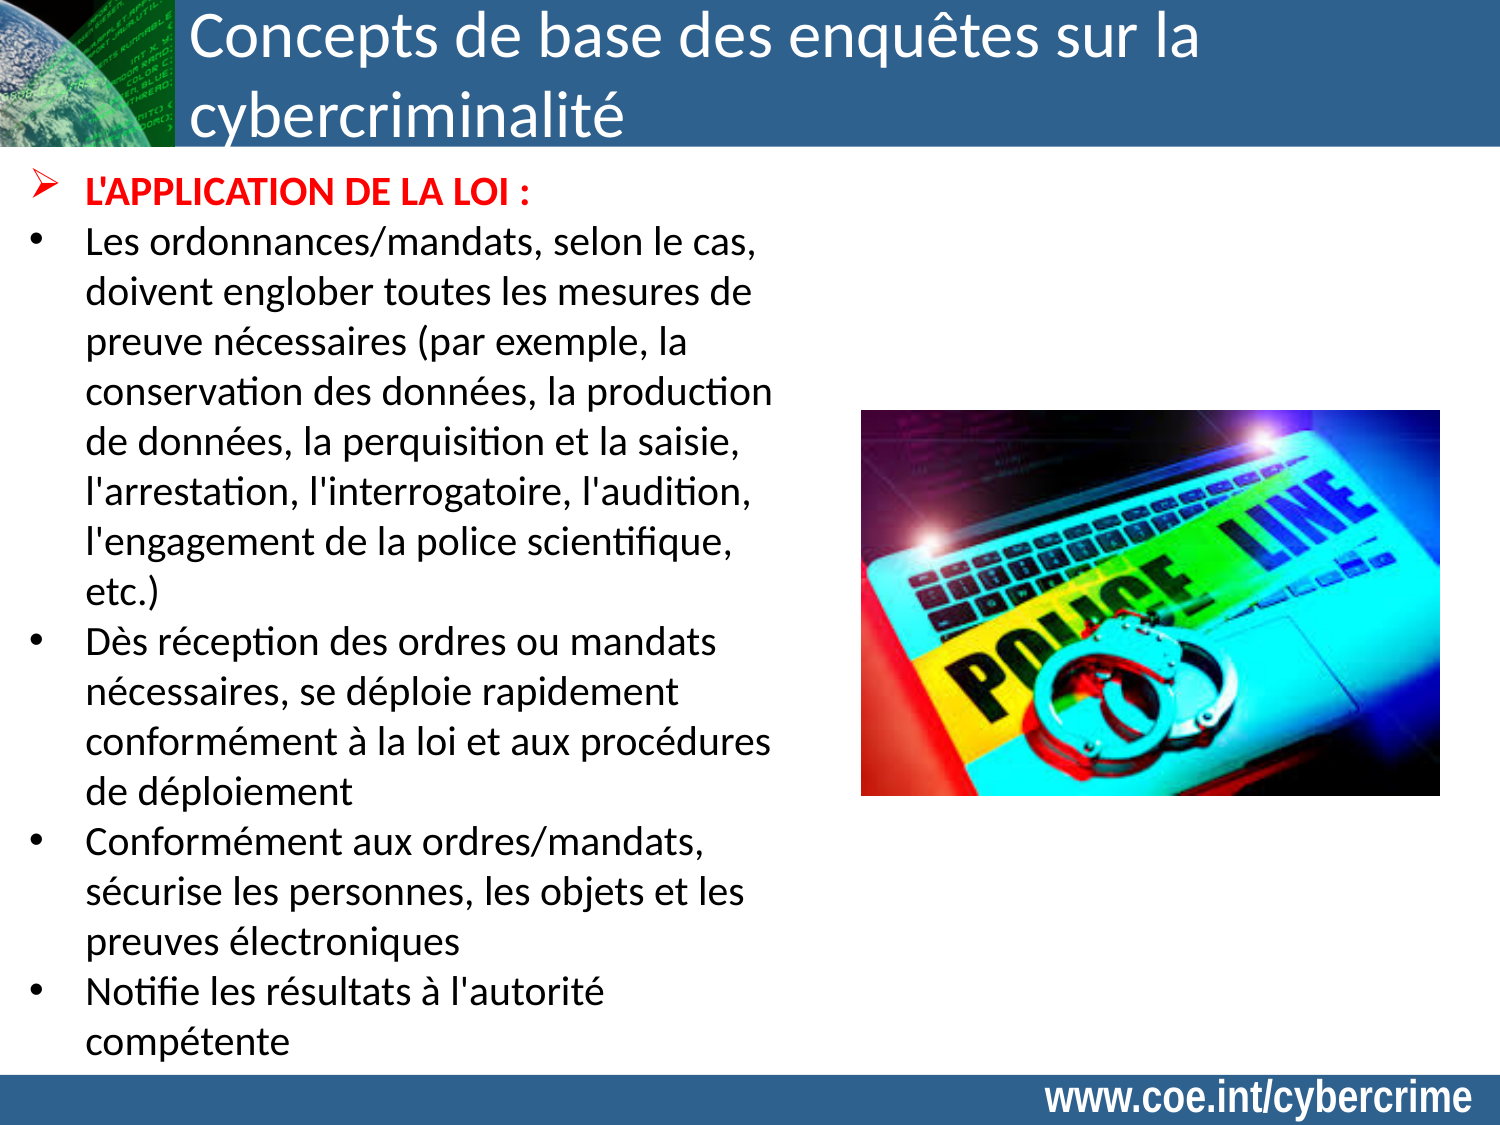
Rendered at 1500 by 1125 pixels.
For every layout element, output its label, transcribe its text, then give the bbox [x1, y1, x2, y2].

text_box [0, 1073, 1030, 1125]
text_box L'APPLICATION DE LA LOI : Les ordonnances/mandats, selon le cas, doivent englober toutes les mesures de preuve nécessaires (par exemple, la conservation des données, la production de données, la perquisition et la saisie, l'arrestation, l'interrogatoire, l'audition, l'engagement de la police scientifique, etc.) Dès réception des ordres ou mandats nécessaires, se déploie rapidement conformément à la loi et aux procédures de déploiement Conformément aux ordres/mandats, sécurise les personnes, les objets et les preuves électroniques Notifie les résultats à l'autorité compétente [14, 156, 812, 1072]
text_box Concepts de base des enquêtes sur la cybercriminalité [179, 0, 1500, 149]
picture [0, 0, 175, 147]
picture [861, 410, 1441, 796]
text_box www.coe.int/cybercrime [1030, 1059, 1500, 1125]
